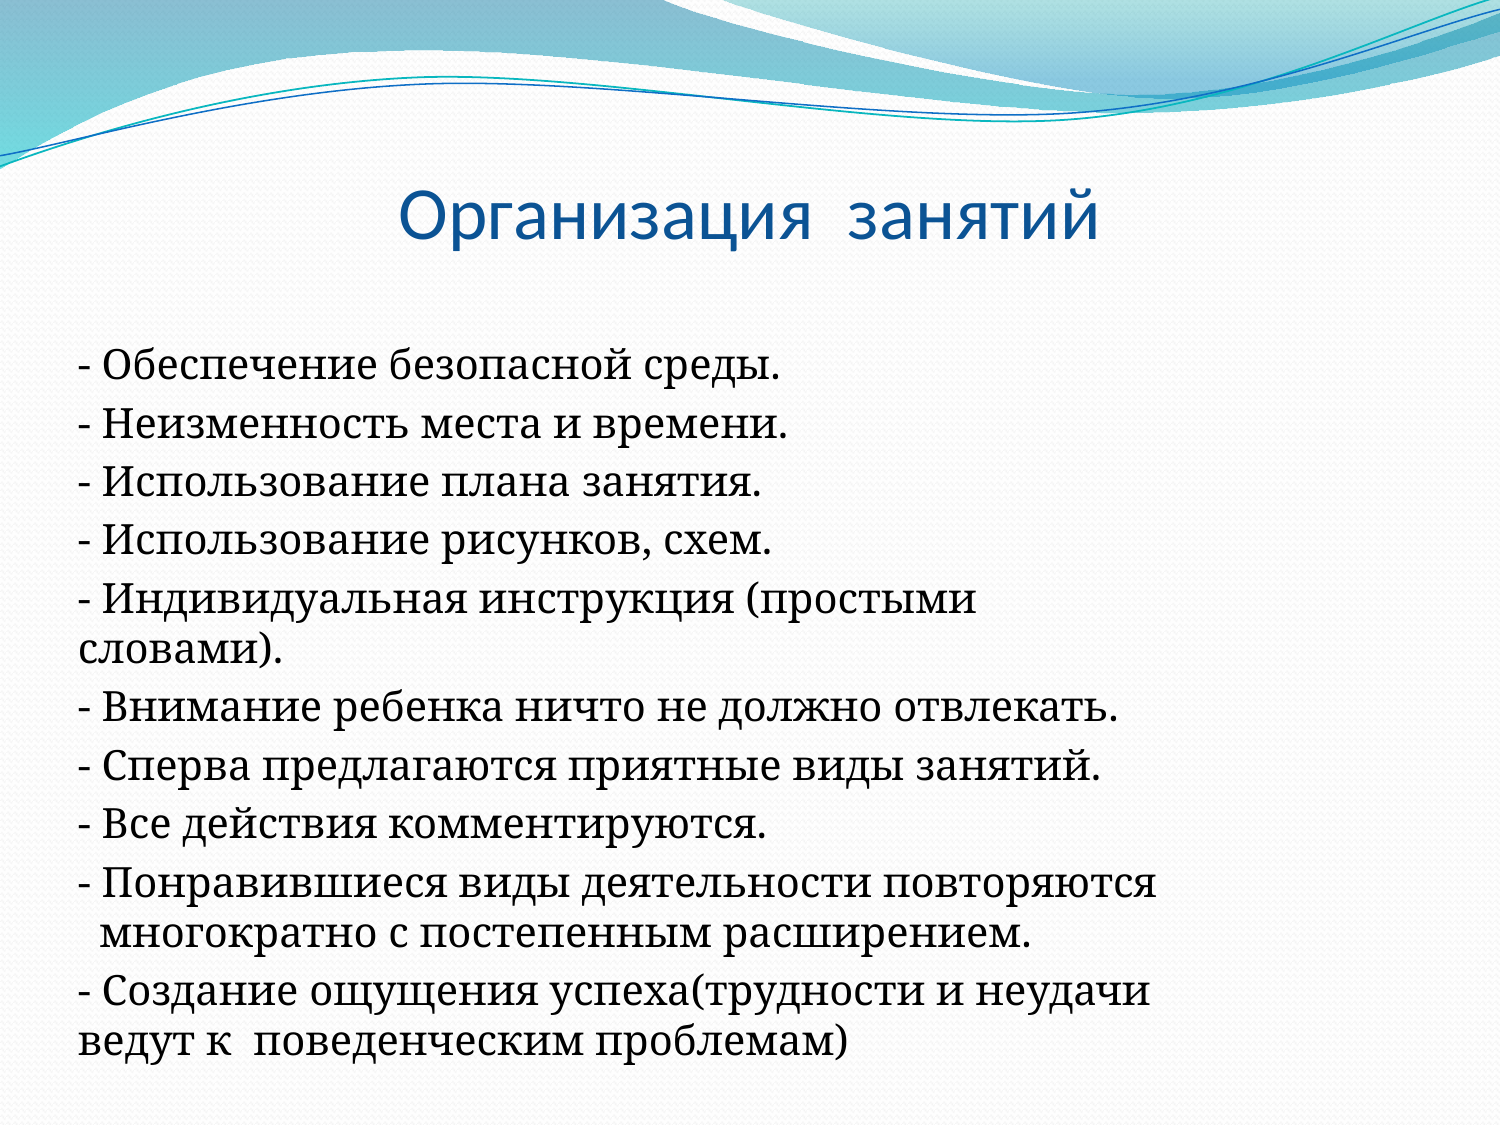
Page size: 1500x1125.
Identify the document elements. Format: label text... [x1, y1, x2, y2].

list - Обеспечение безопасной среды. - Неизменность места и времени. - Использование плана занятия. - Использование рисунков, схем. - Индивидуальная инструкция (простыми словами). - Внимание ребенка ничто не должно отвлекать. - Сперва предлагаются приятные виды занятий. - Все действия комментируются. - Понравившиеся виды деятельности повторяются многократно с постепенным расширением. - Создание ощущения успеха(трудности и неудачи ведут к поведенческим проблемам) [75, 330, 1196, 1098]
title Организация занятий [0, 42, 1500, 255]
